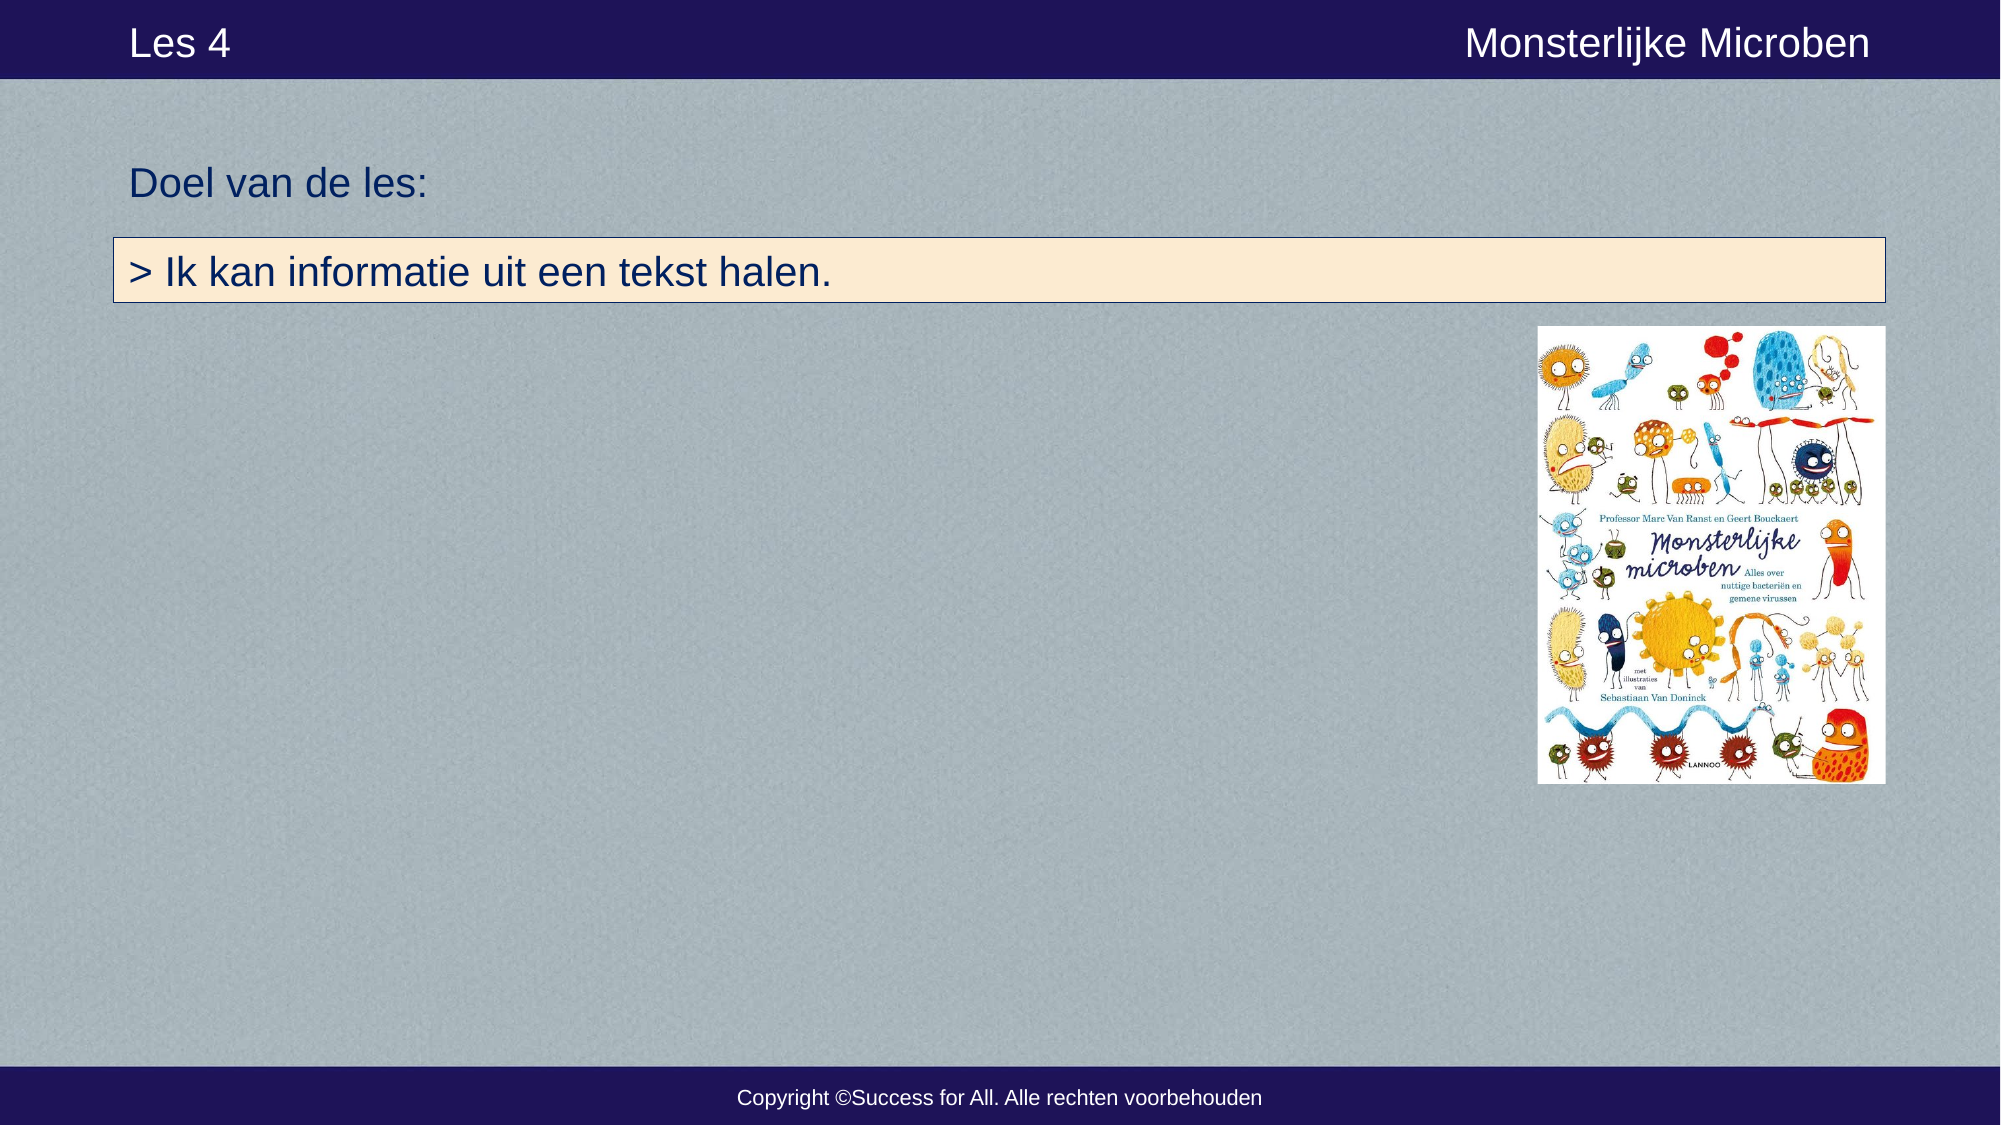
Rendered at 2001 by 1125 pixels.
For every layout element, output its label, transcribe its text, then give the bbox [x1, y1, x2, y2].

text_box Copyright ©Success for All. Alle rechten voorbehouden [0, 1076, 2000, 1125]
text_box Les 4 [114, 8, 354, 73]
text_box Monsterlijke Microben [999, 8, 1886, 73]
text_box Doel van de les: [113, 148, 1635, 214]
text_box > Ik kan informatie uit een tekst halen. [113, 237, 1886, 303]
picture [0, 0, 2001, 1125]
